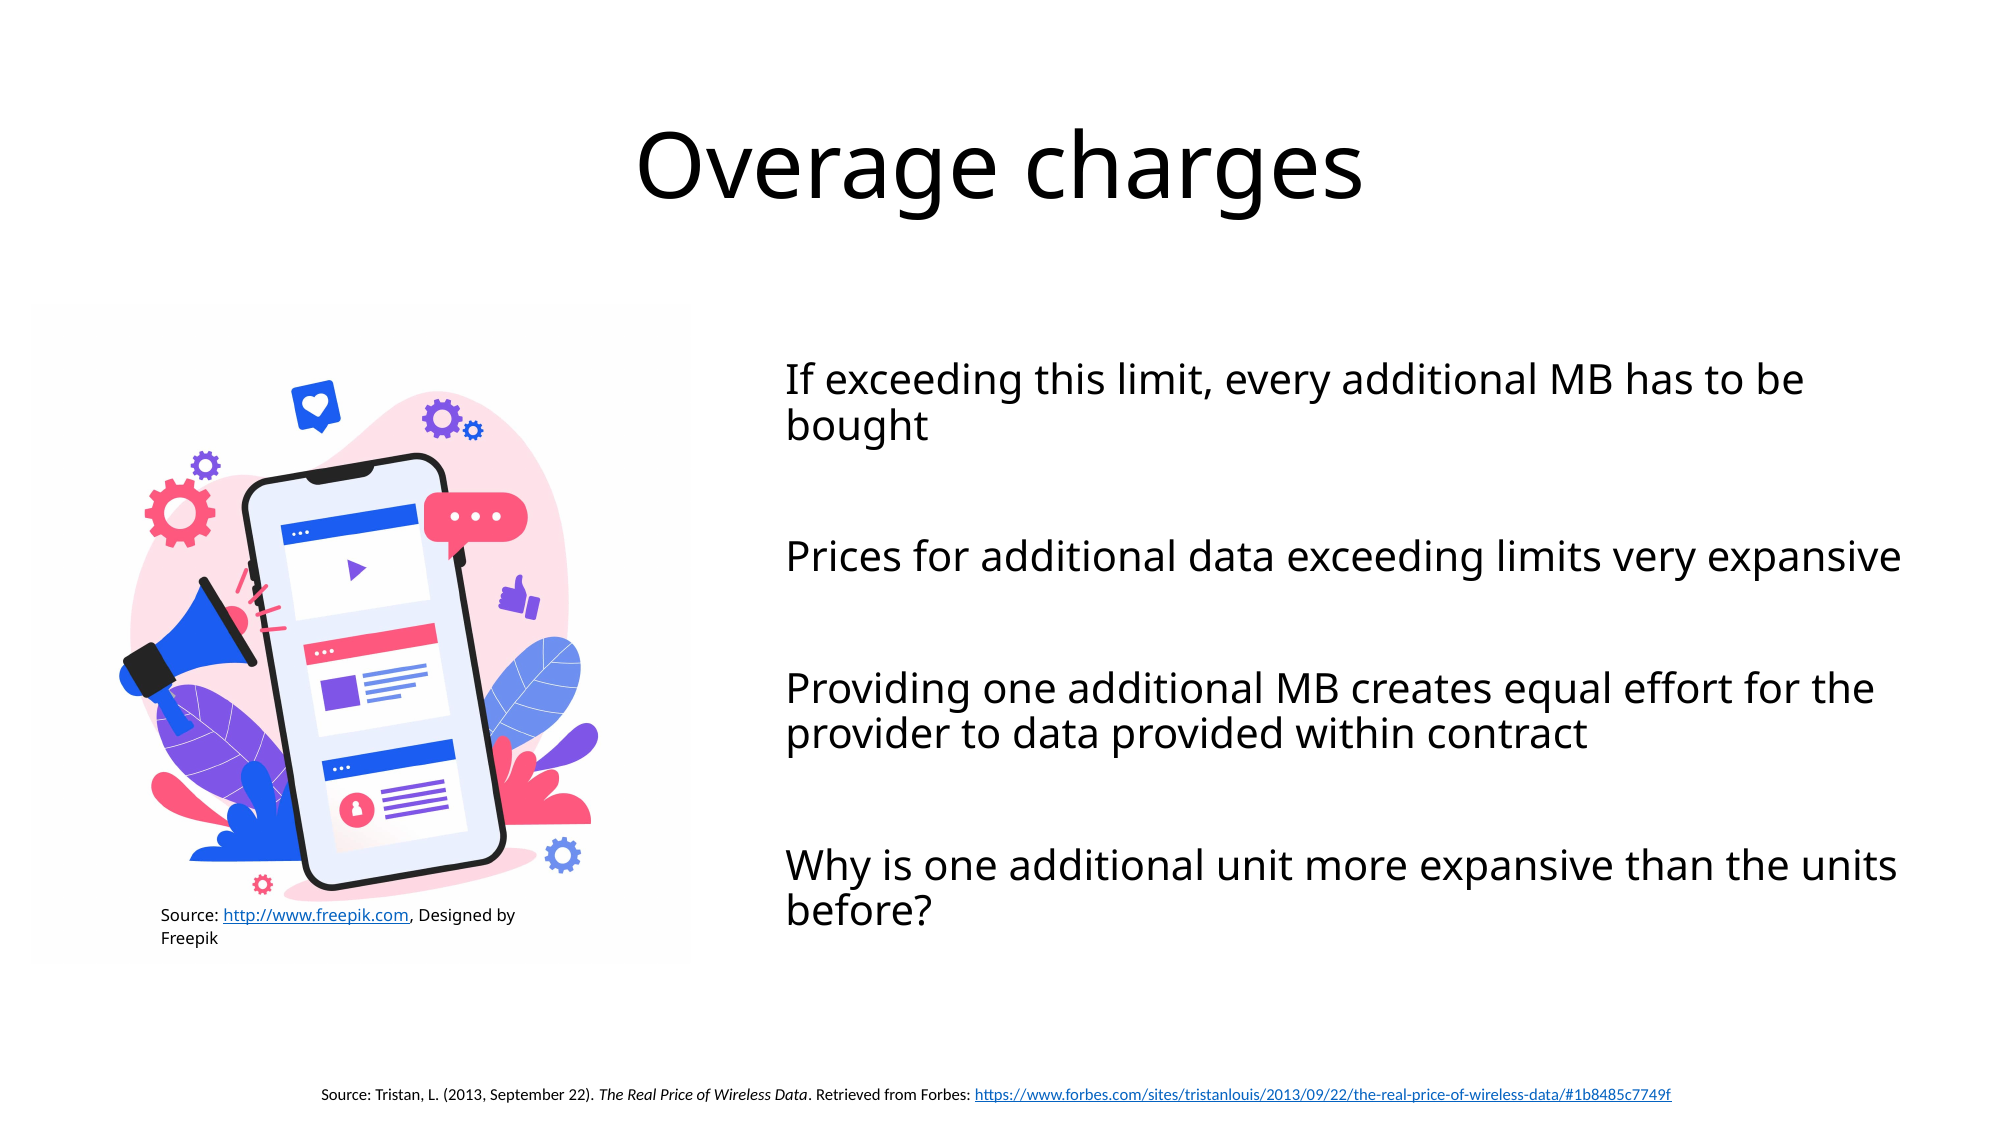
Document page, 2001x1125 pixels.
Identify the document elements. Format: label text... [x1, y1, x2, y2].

picture [31, 304, 691, 964]
title Overage charges [137, 59, 1863, 278]
list If exceeding this limit, every additional MB has to be bought Prices for additional data exceeding limits very expansive Providing one additional MB creates equal effort for the provider to data provided within contract Why is one additional unit more expansive than the units before? [770, 351, 1946, 1066]
text_box Source: Tristan, L. (2013, September 22). The Real Price of Wireless Data. Retrieved from Forbes: https://www.forbes.com/sites/tristanlouis/2013/09/22/the-real-price-of-wireless-data/#1b8485c7749f [306, 1075, 1694, 1125]
